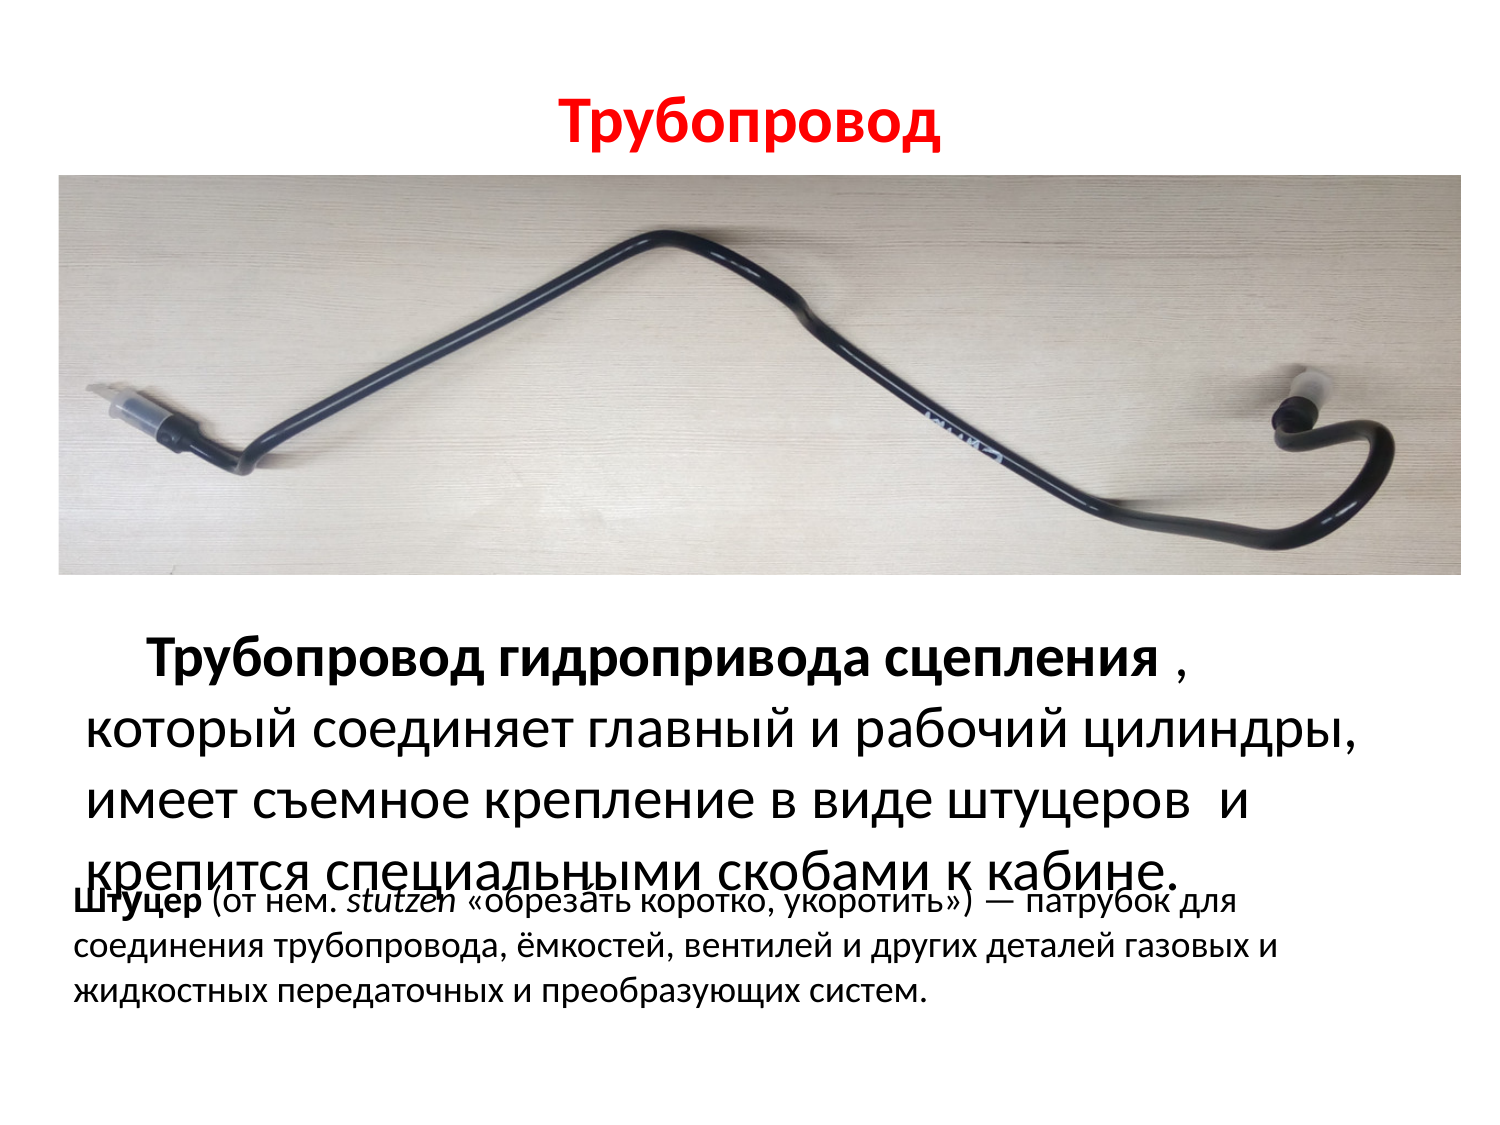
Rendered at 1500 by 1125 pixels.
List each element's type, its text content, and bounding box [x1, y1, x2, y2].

picture [58, 175, 1462, 575]
text_box Шту́цер (от нем. stutzen «обреза́ть коротко, укоротить») — патрубок для соединения трубопровода, ёмкостей, вентилей и других деталей газовых и жидкостных передаточных и преобразующих систем. [58, 867, 1465, 1017]
title Трубопровод [75, 45, 1425, 174]
list Трубопровод гидропривода сцепления , который соединяет главный и рабочий цилиндры, имеет съемное крепление в виде штуцеров и крепится специальными скобами к кабине. [70, 609, 1421, 867]
